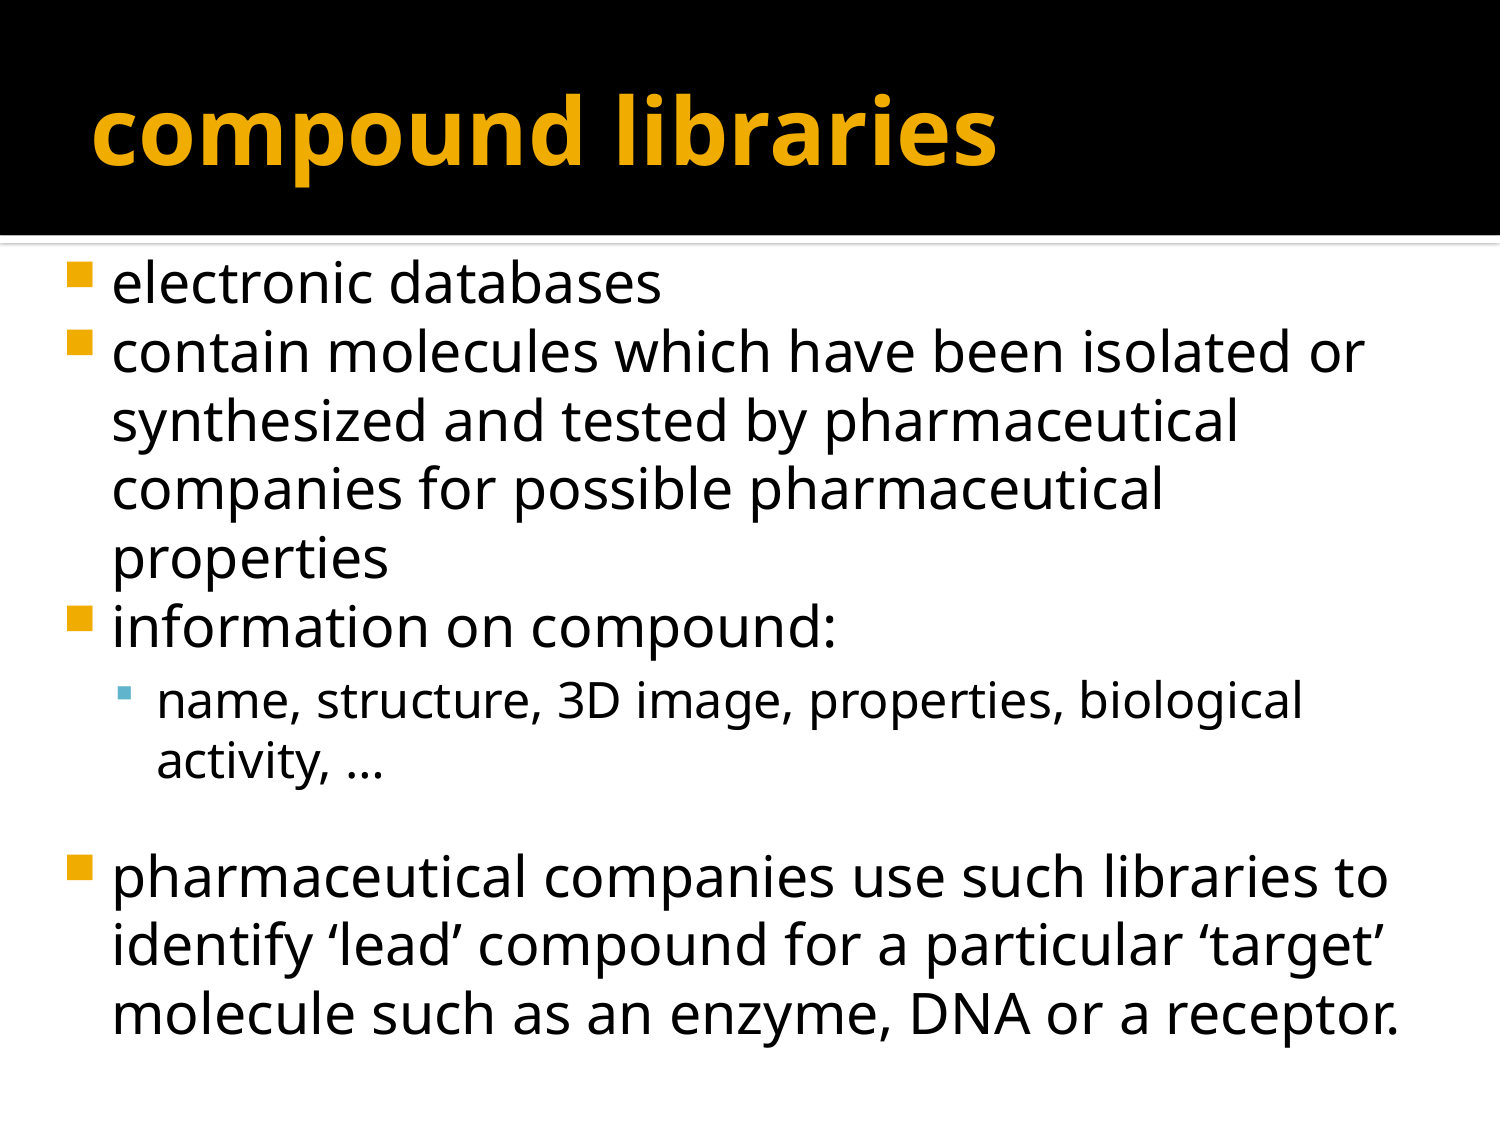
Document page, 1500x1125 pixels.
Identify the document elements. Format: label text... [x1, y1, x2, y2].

list electronic databases contain molecules which have been isolated or synthesized and tested by pharmaceutical companies for possible pharmaceutical properties information on compound: name, structure, 3D image, properties, biological activity, … pharmaceutical companies use such libraries to identify ‘lead’ compound for a particular ‘target’ molecule such as an enzyme, DNA or a receptor. [35, 231, 1425, 1085]
title compound libraries [75, 25, 1425, 231]
